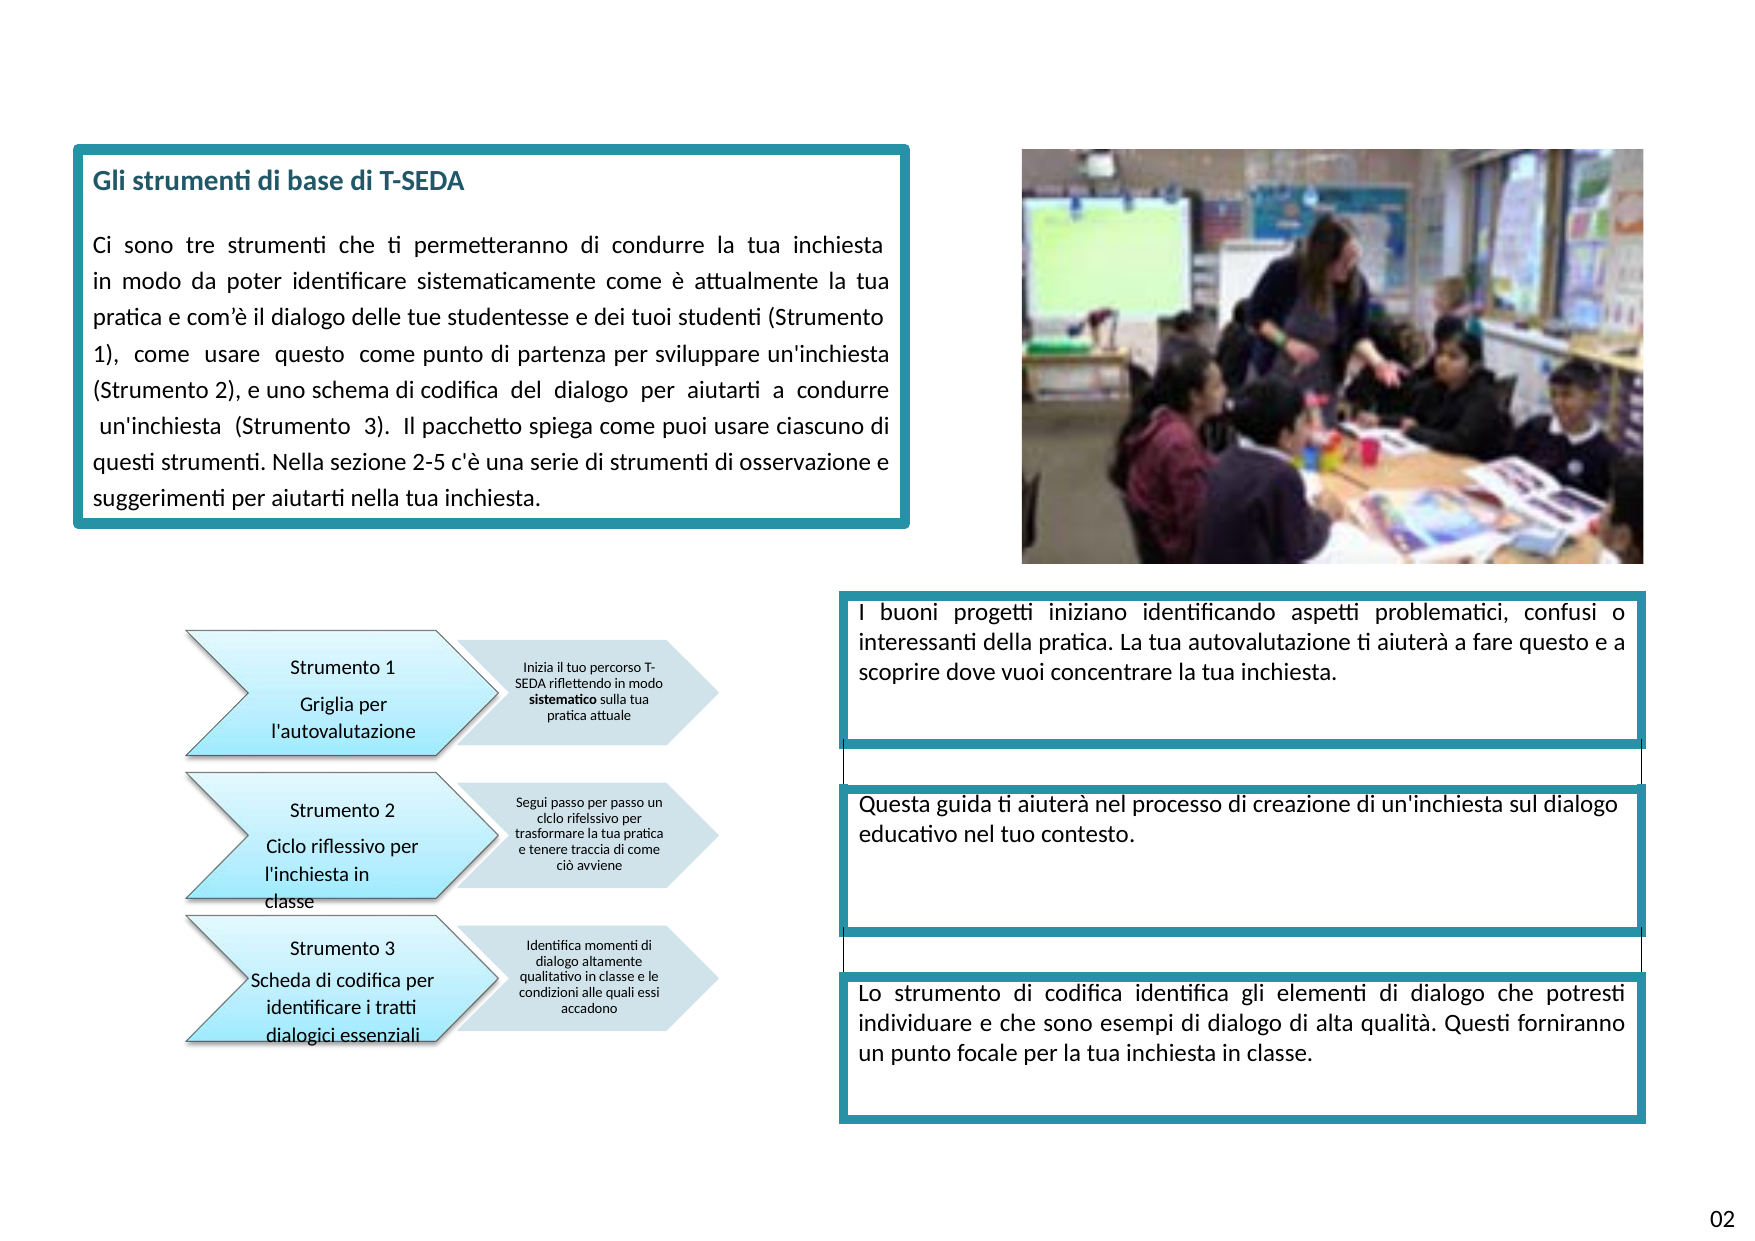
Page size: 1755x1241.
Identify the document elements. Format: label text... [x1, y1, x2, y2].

table_cell [844, 749, 1641, 785]
text_box Gli strumenti di base di T-SEDA Ci sono tre strumenti che ti permetteranno di condurre la tua inchiesta in modo da poter identificare sistematicamente come è attualmente la tua pratica e com’è il dialogo delle tue studentesse e dei tuoi studenti (Strumento 1), come usare questo come punto di partenza per sviluppare un'inchiesta (Strumento 2), e uno schema di codifica del dialogo per aiutarti a condurre un'inchiesta (Strumento 3). Il pacchetto spiega come puoi usare ciascuno di questi strumenti. Nella sezione 2-5 c'è una serie di strumenti di osservazione e suggerimenti per aiutarti nella tua inchiesta. [77, 149, 906, 524]
table_header I buoni progetti iniziano identificando aspetti problematici, confusi o interessanti della pratica. La tua autovalutazione ti aiuterà a fare questo e a scoprire dove vuoi concentrare la tua inchiesta. [848, 601, 1637, 739]
text_box [1021, 149, 1644, 564]
text_box [178, 911, 506, 1052]
text_box [458, 783, 719, 888]
text_box 02 [1695, 1195, 1752, 1241]
table_cell Questa guida ti aiuterà nel processo di creazione di un'inchiesta sul dialogo educativo nel tuo contesto. [848, 794, 1637, 927]
text_box [458, 926, 719, 1031]
text_box Segui passo per passo un clclo rifelssivo per trasformare la tua pratica e tenere traccia di come ciò avviene [511, 794, 667, 875]
text_box Strumento 1 Griglia per l'autovalutazione [268, 653, 418, 743]
text_box Identifica momenti di dialogo altamente qualitativo in classe e le condizioni alle quali essi accadono [515, 937, 662, 1017]
table_cell [844, 937, 1641, 972]
table_cell Lo strumento di codifica identifica gli elementi di dialogo che potresti individuare e che sono esempi di dialogo di alta qualità. Questi forniranno un punto focale per la tua inchiesta in classe. [848, 982, 1637, 1115]
text_box [458, 640, 719, 745]
text_box Inizia il tuo percorso T- SEDA riflettendo in modo sistematico sulla tua pratica attuale [511, 659, 666, 724]
text_box [178, 768, 506, 909]
text_box Strumento 3 Scheda di codifica per identificare i tratti dialogici essenziali [248, 927, 438, 1047]
text_box Strumento 2 Ciclo riflessivo per l'inchiesta in classe [262, 796, 424, 911]
text_box [178, 626, 506, 766]
